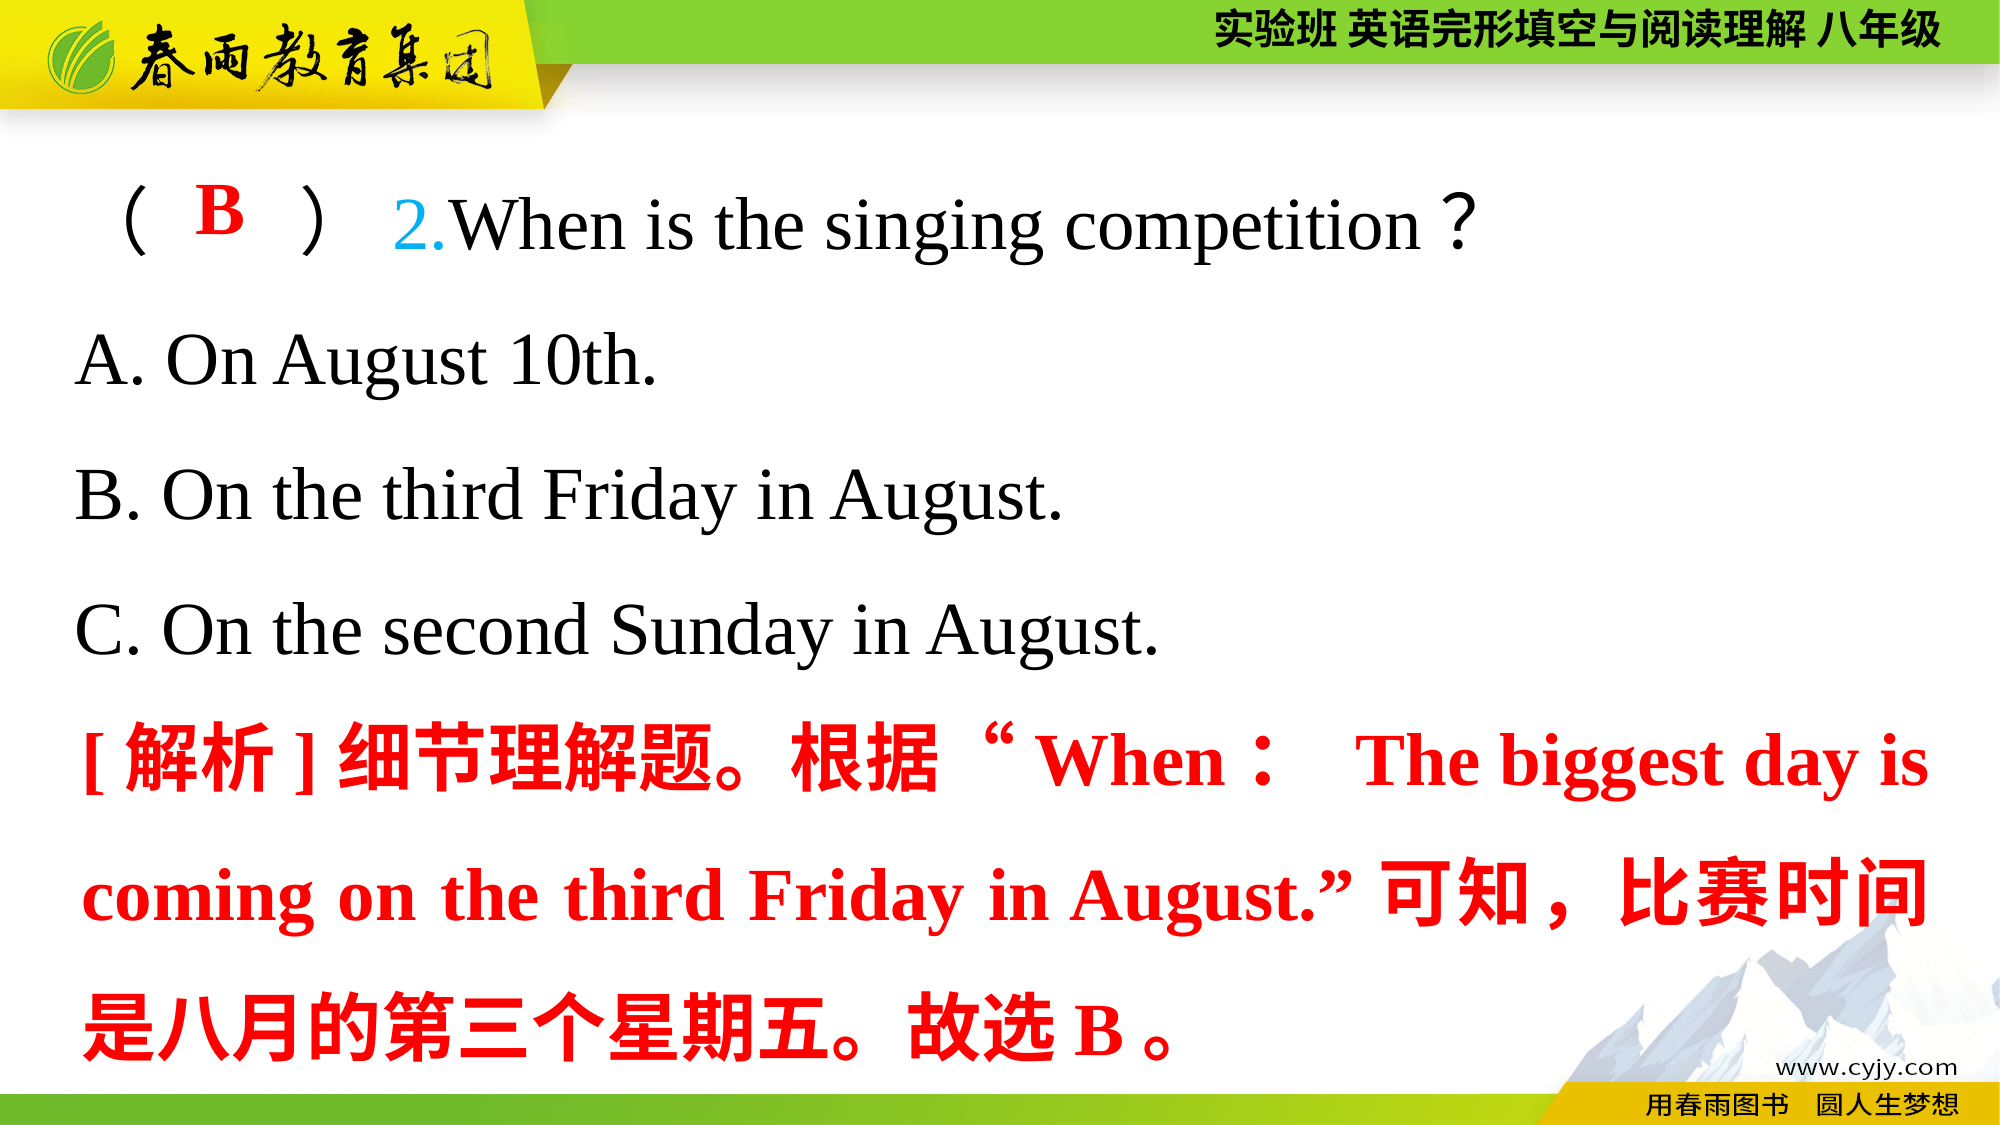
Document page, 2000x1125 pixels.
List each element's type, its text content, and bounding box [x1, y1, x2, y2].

text_box B [180, 152, 261, 257]
picture [0, 0, 2000, 1125]
list （ ）2.When is the singing competition？ A. On August 10th. B. On the third Friday in August. C. On the second Sunday in August. [59, 122, 1944, 683]
text_box [解析]细节理解题。根据“When： The biggest day is coming on the third Friday in August.”可知，比赛时间是八月的第三个星期五。故选B。 [66, 658, 1945, 1078]
